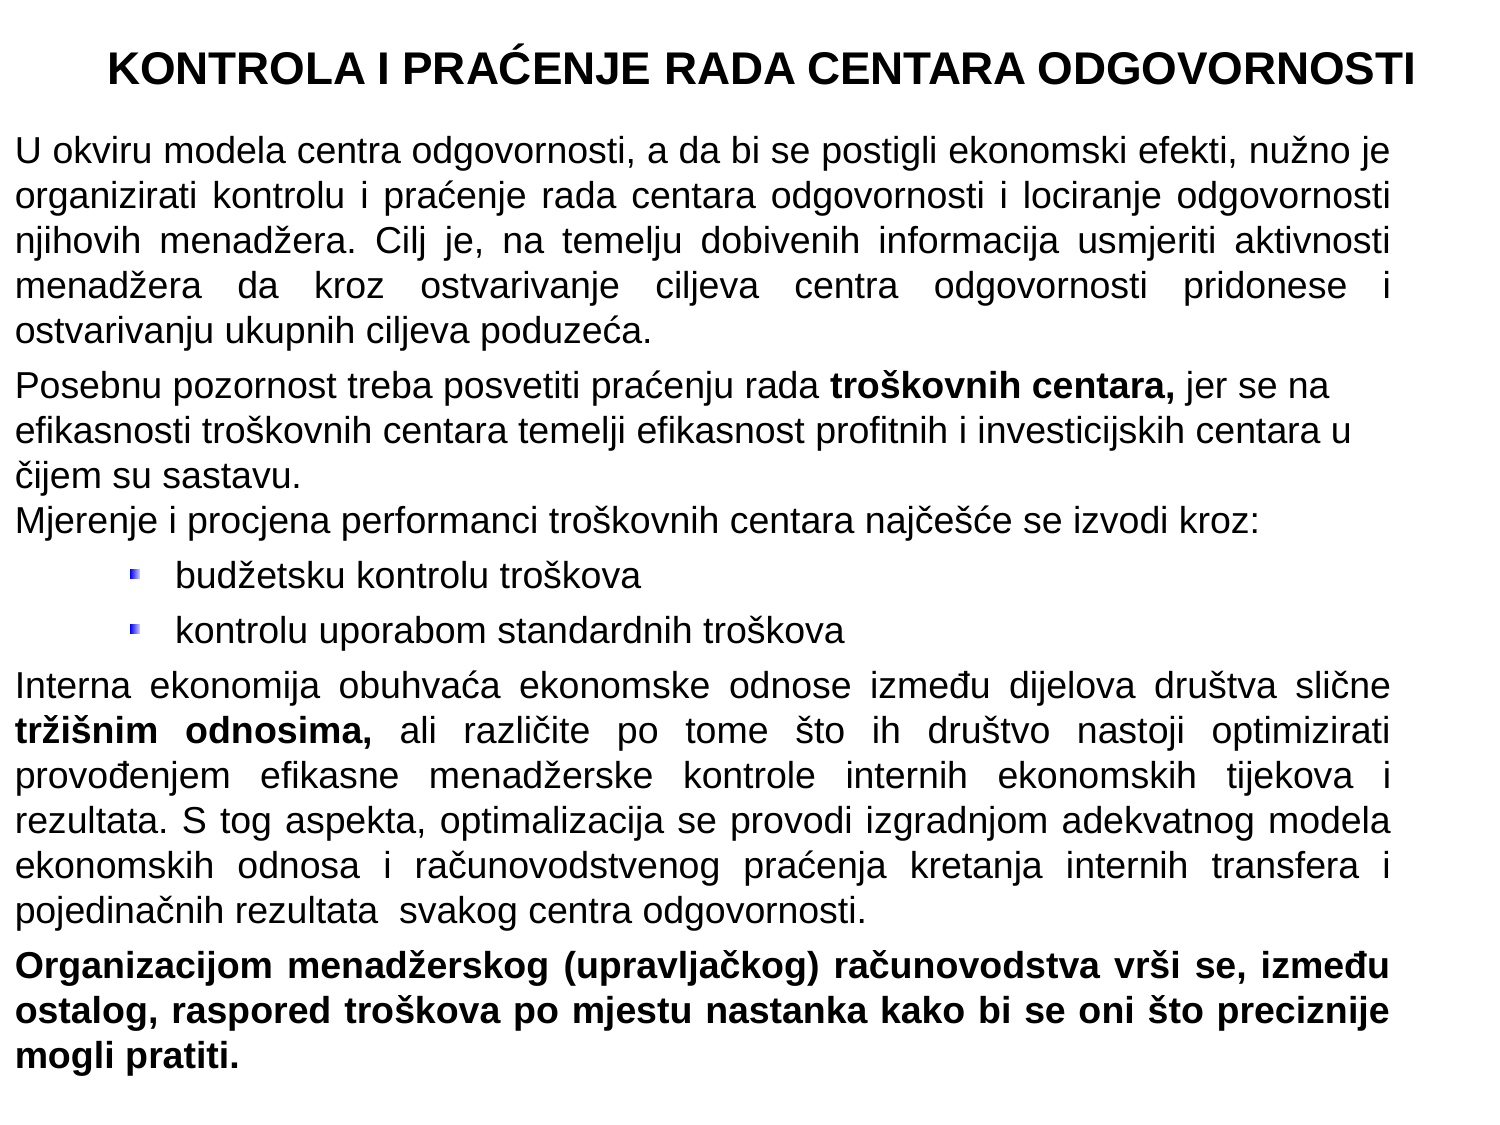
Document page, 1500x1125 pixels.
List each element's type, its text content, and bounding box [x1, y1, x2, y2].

picture [129, 568, 141, 580]
text_box KONTROLA I PRAĆENJE RADA CENTARA ODGOVORNOSTI [65, 31, 1459, 173]
text_box U okviru modela centra odgovornosti, a da bi se postigli ekonomski efekti, nužno je organizirati kontrolu i praćenje rada centara odgovornosti i lociranje odgovornosti njihovih menadžera. Cilj je, na temelju dobivenih informacija usmjeriti aktivnosti menadžera da kroz ostvarivanje ciljeva centra odgovornosti pridonese i ostvarivanju ukupnih ciljeva poduzeća. Posebnu pozornost treba posvetiti praćenju rada troškovnih centara, jer se na efikasnosti troškovnih centara temelji efikasnost profitnih i investicijskih centara u čijem su sastavu. Mjerenje i procjena performanci troškovnih centara najčešće se izvodi kroz: budžetsku kontrolu troškova kontrolu uporabom standardnih troškova Interna ekonomija obuhvaća ekonomske odnose između dijelova društva slične tržišnim odnosima, ali različite po tome što ih društvo nastoji optimizirati provođenjem efikasne menadžerske kontrole internih ekonomskih tijekova i rezultata. S tog aspekta, optimalizacija se provodi izgradnjom adekvatnog modela ekonomskih odnosa i računovodstvenog praćenja kretanja internih transfera i pojedinačnih rezultata svakog centra odgovornosti. Organizacijom menadžerskog (upravljačkog) računovodstva vrši se, između ostalog, raspored troškova po mjestu nastanka kako bi se oni što preciznije mogli pratiti. [0, 118, 1406, 1084]
picture [129, 623, 141, 635]
